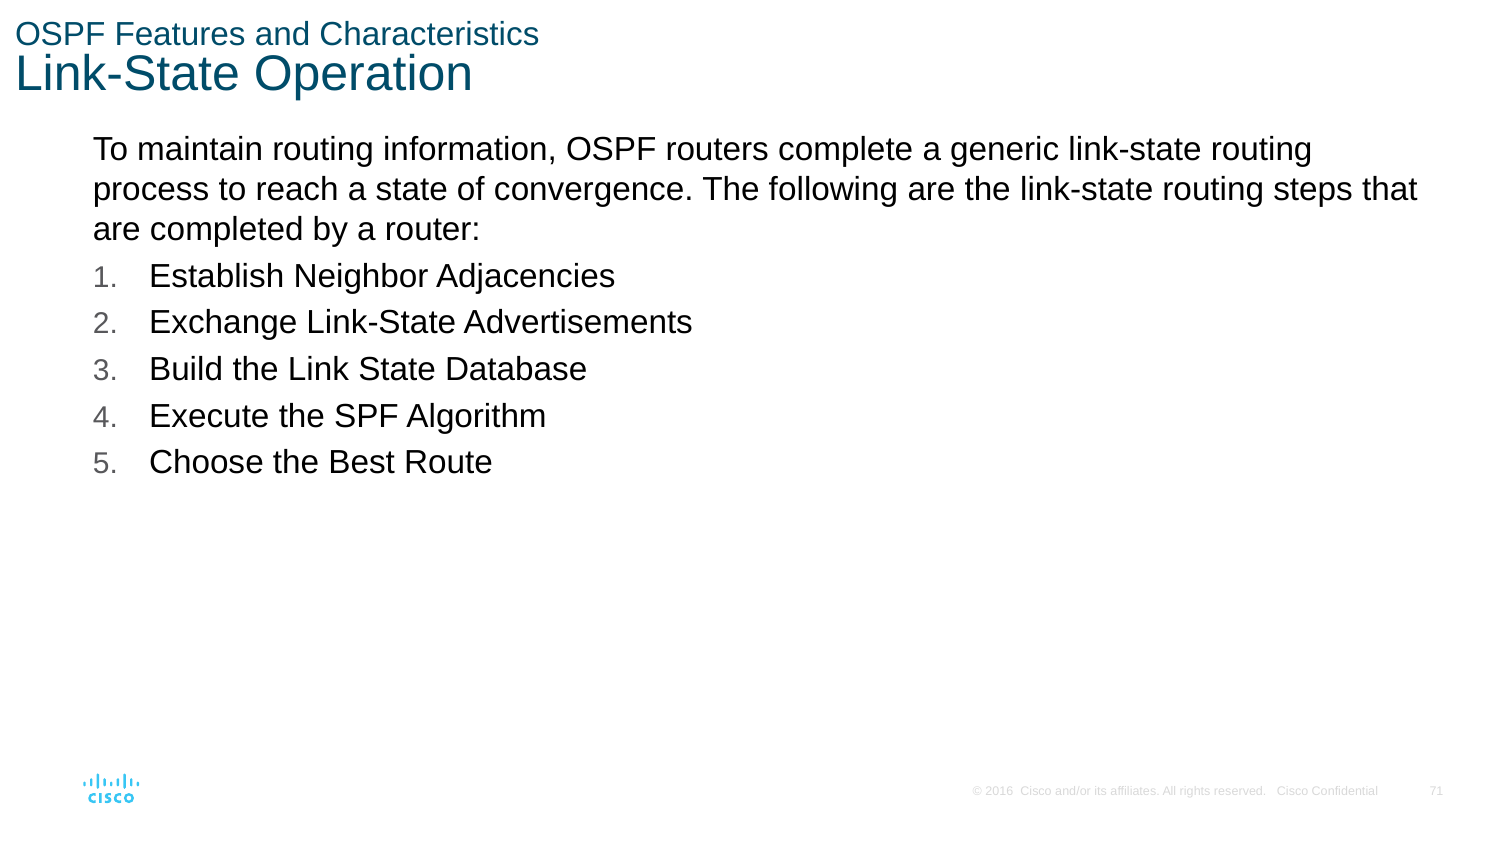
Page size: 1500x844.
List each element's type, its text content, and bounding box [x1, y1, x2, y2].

list To maintain routing information, OSPF routers complete a generic link-state routing process to reach a state of convergence. The following are the link-state routing steps that are completed by a router: Establish Neighbor Adjacencies Exchange Link-State Advertisements Build the Link State Database Execute the SPF Algorithm Choose the Best Route [77, 120, 1437, 726]
title OSPF Features and Characteristics Link-State Operation [0, 0, 1369, 121]
